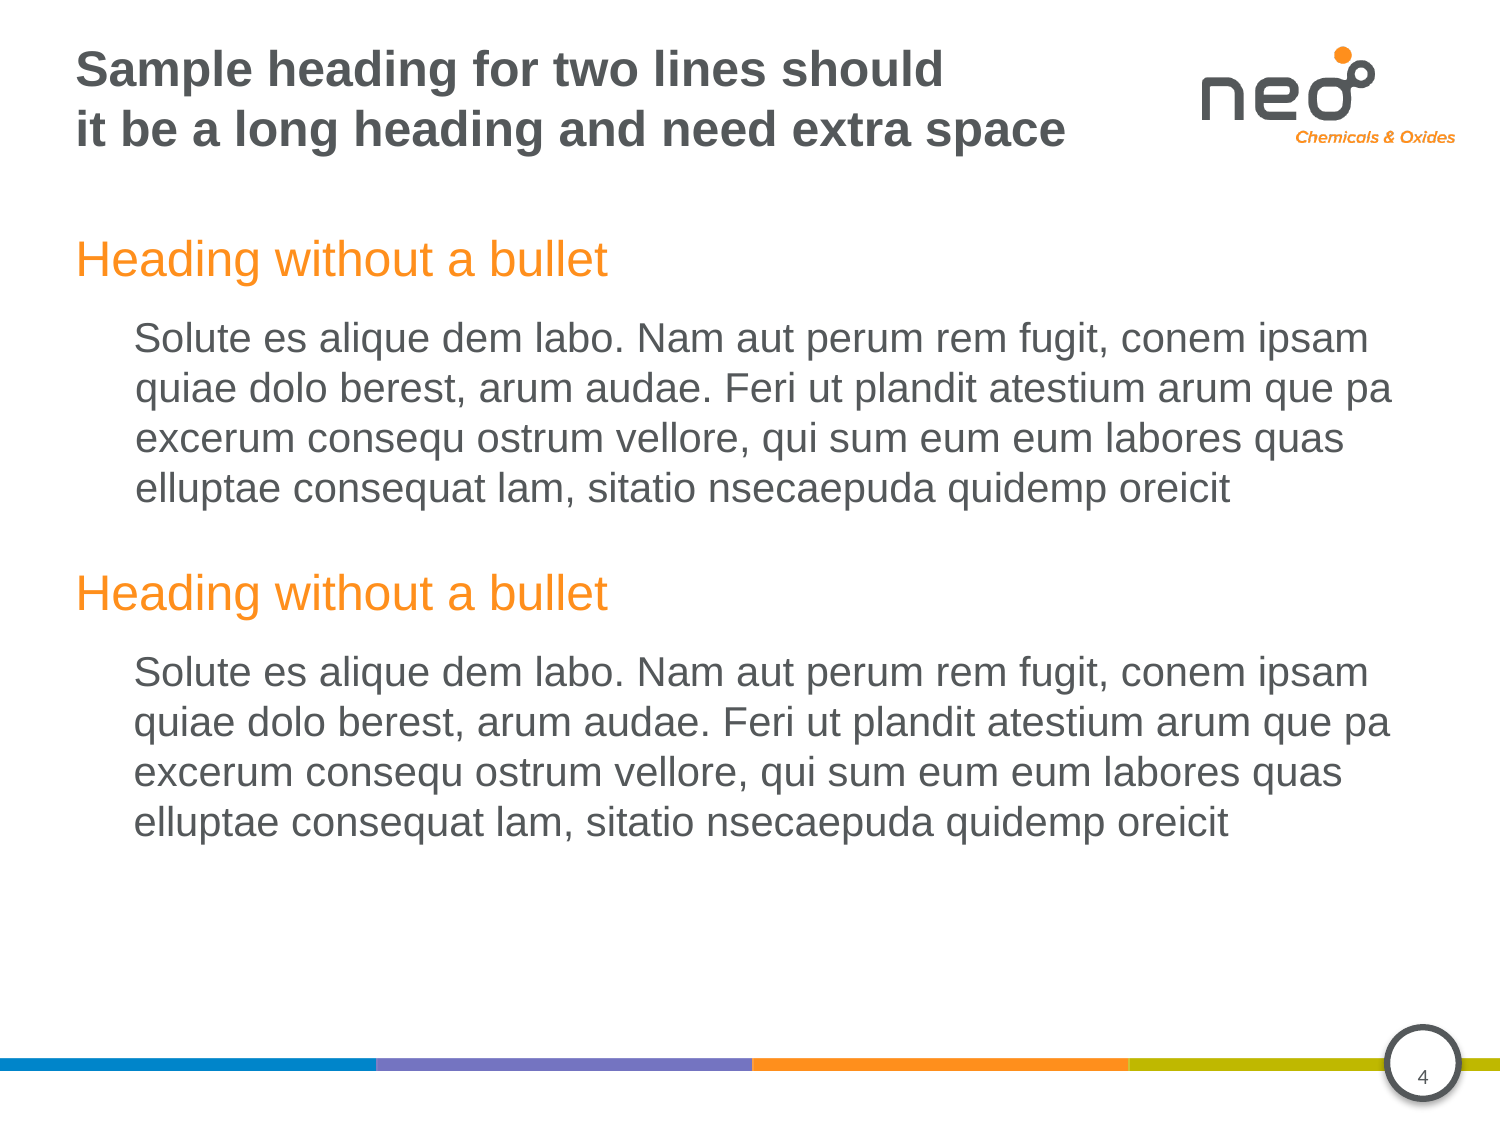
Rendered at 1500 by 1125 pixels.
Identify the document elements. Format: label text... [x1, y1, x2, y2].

list Heading without a bullet Solute es alique dem labo. Nam aut perum rem fugit, conem ipsam quiae dolo berest, arum audae. Feri ut plandit atestium arum que pa excerum consequ ostrum vellore, qui sum eum eum labores quas elluptae consequat lam, sitatio nsecaepuda quidemp oreicit Heading without a bullet Solute es alique dem labo. Nam aut perum rem fugit, conem ipsam quiae dolo berest, arum audae. Feri ut plandit atestium arum que pa excerum consequ ostrum vellore, qui sum eum eum labores quas elluptae consequat lam, sitatio nsecaepuda quidemp oreicit [60, 218, 1436, 995]
title Sample heading for two lines should it be a long heading and need extra space [60, 12, 1240, 181]
picture [377, 1058, 1384, 1071]
picture [1462, 1058, 1500, 1071]
picture [1169, 4, 1480, 185]
